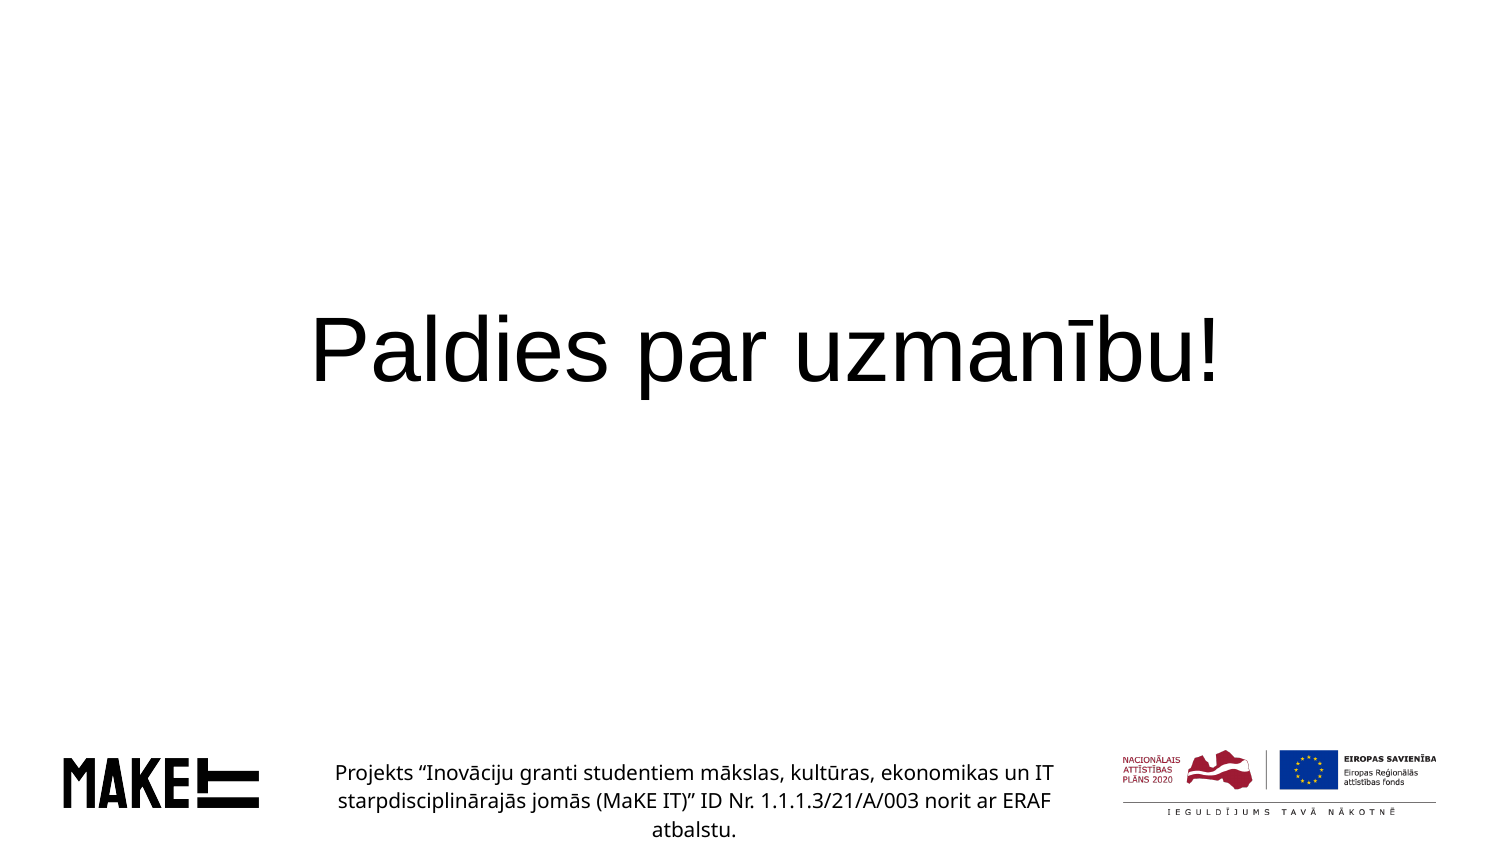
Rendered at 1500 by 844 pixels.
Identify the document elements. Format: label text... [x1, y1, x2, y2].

picture [63, 758, 259, 808]
picture [1123, 750, 1436, 815]
text_box Paldies par uzmanību! [91, 281, 1442, 422]
